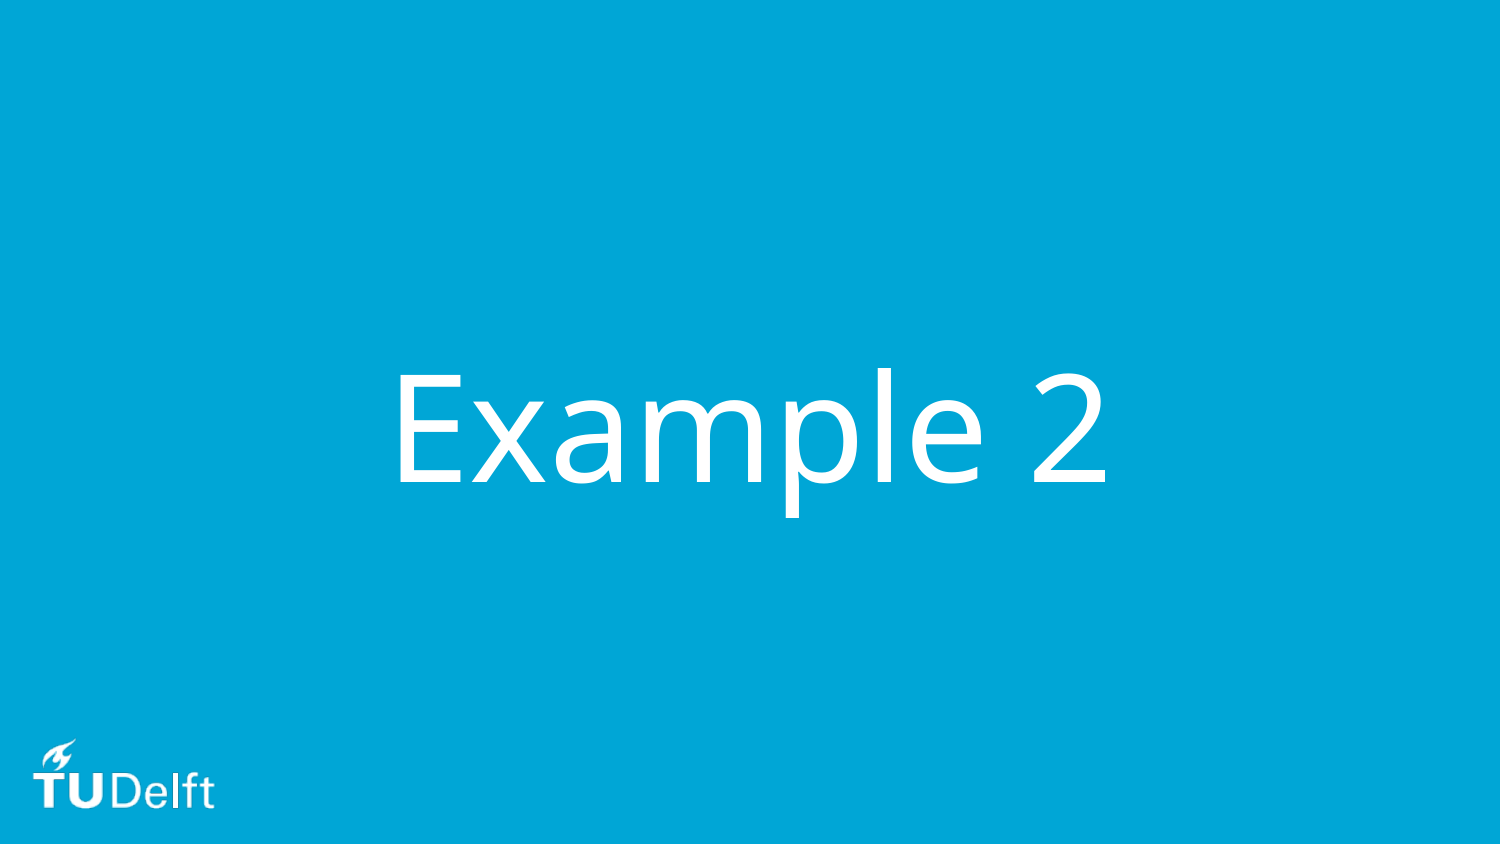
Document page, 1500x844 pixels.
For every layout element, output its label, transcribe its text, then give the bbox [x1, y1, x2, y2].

title Example 2 [0, 239, 1500, 606]
